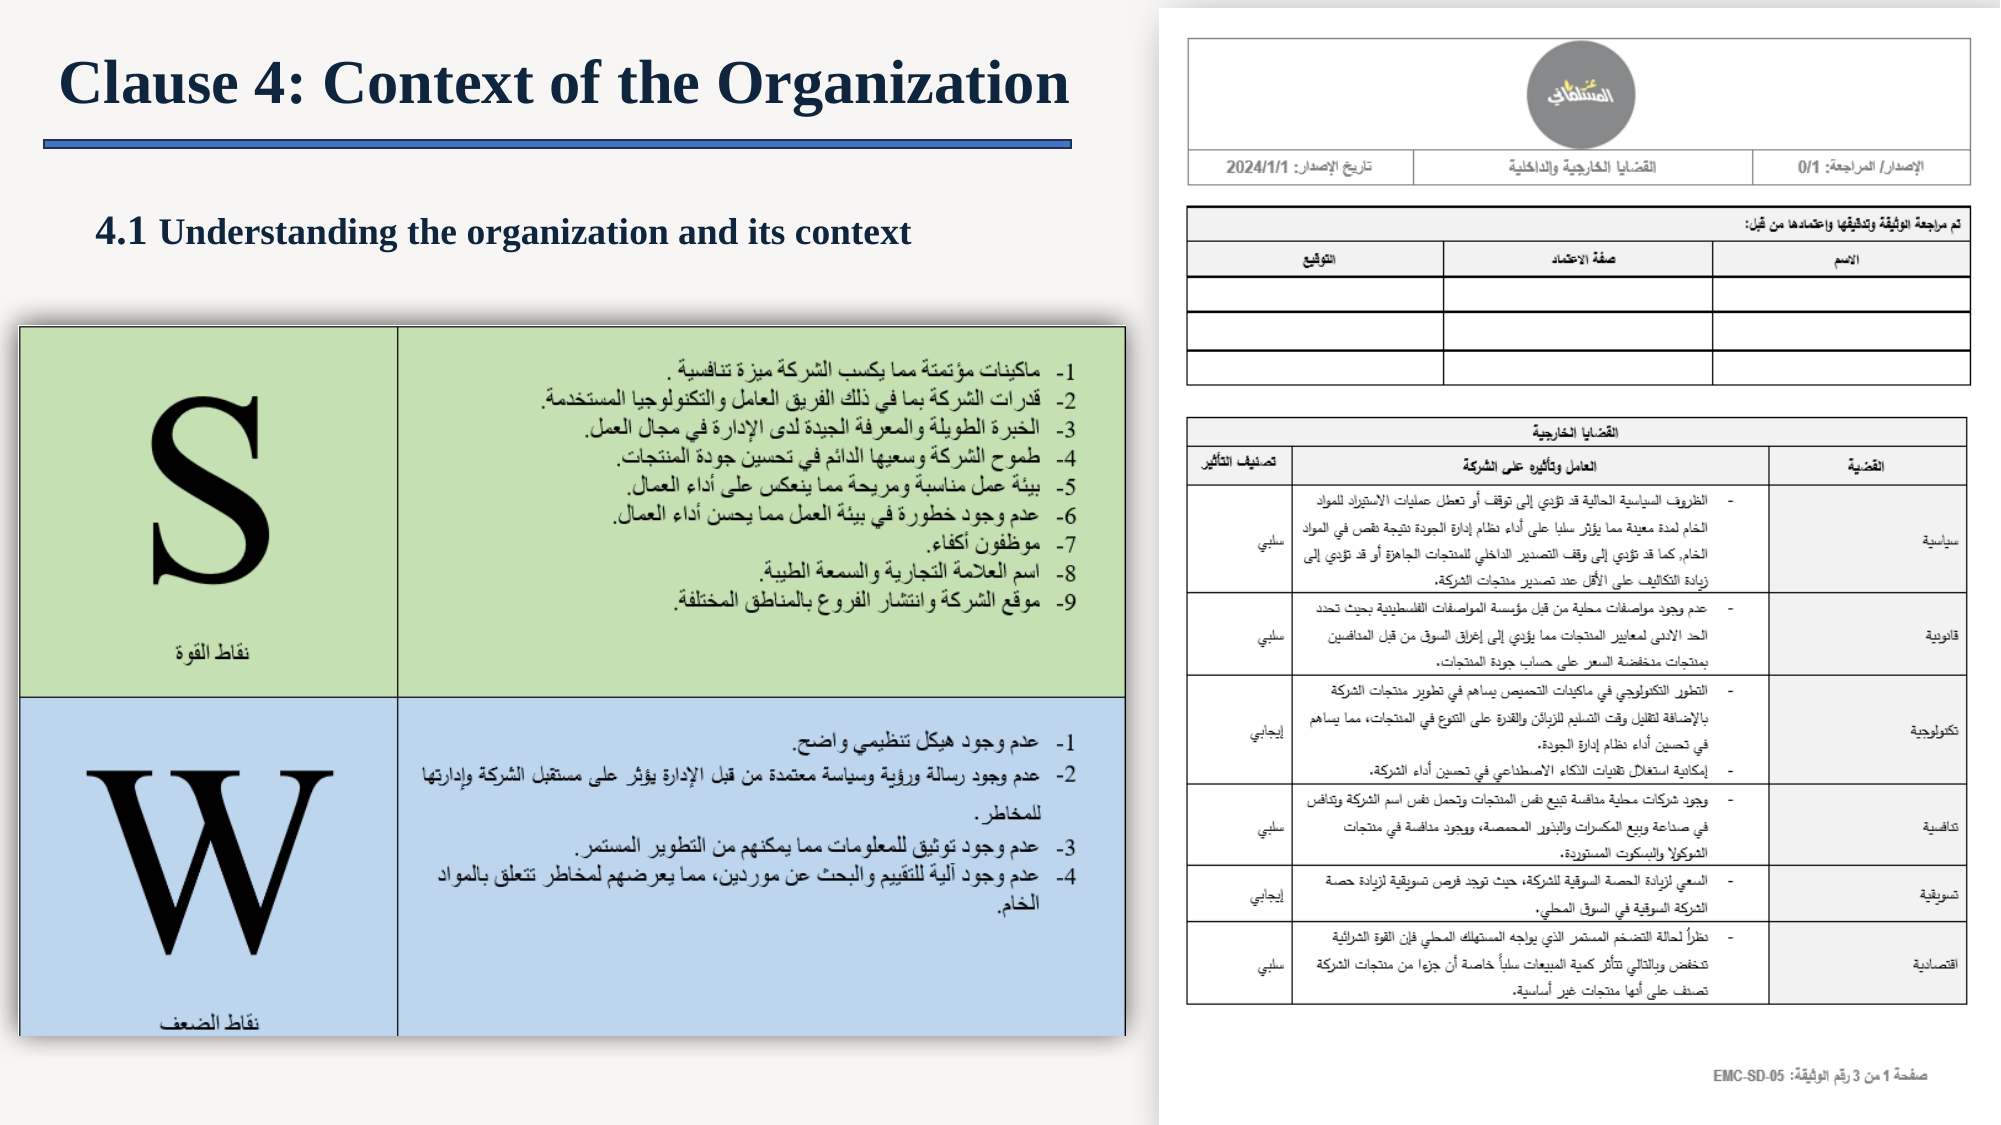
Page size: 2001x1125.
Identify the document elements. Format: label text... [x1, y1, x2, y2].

title Clause 4: Context of the Organization [43, 26, 1146, 141]
text_box 4.1 Understanding the organization and its context [80, 178, 1109, 261]
picture [18, 325, 1126, 1036]
text_box [43, 139, 1072, 149]
picture [1159, 8, 2000, 1125]
